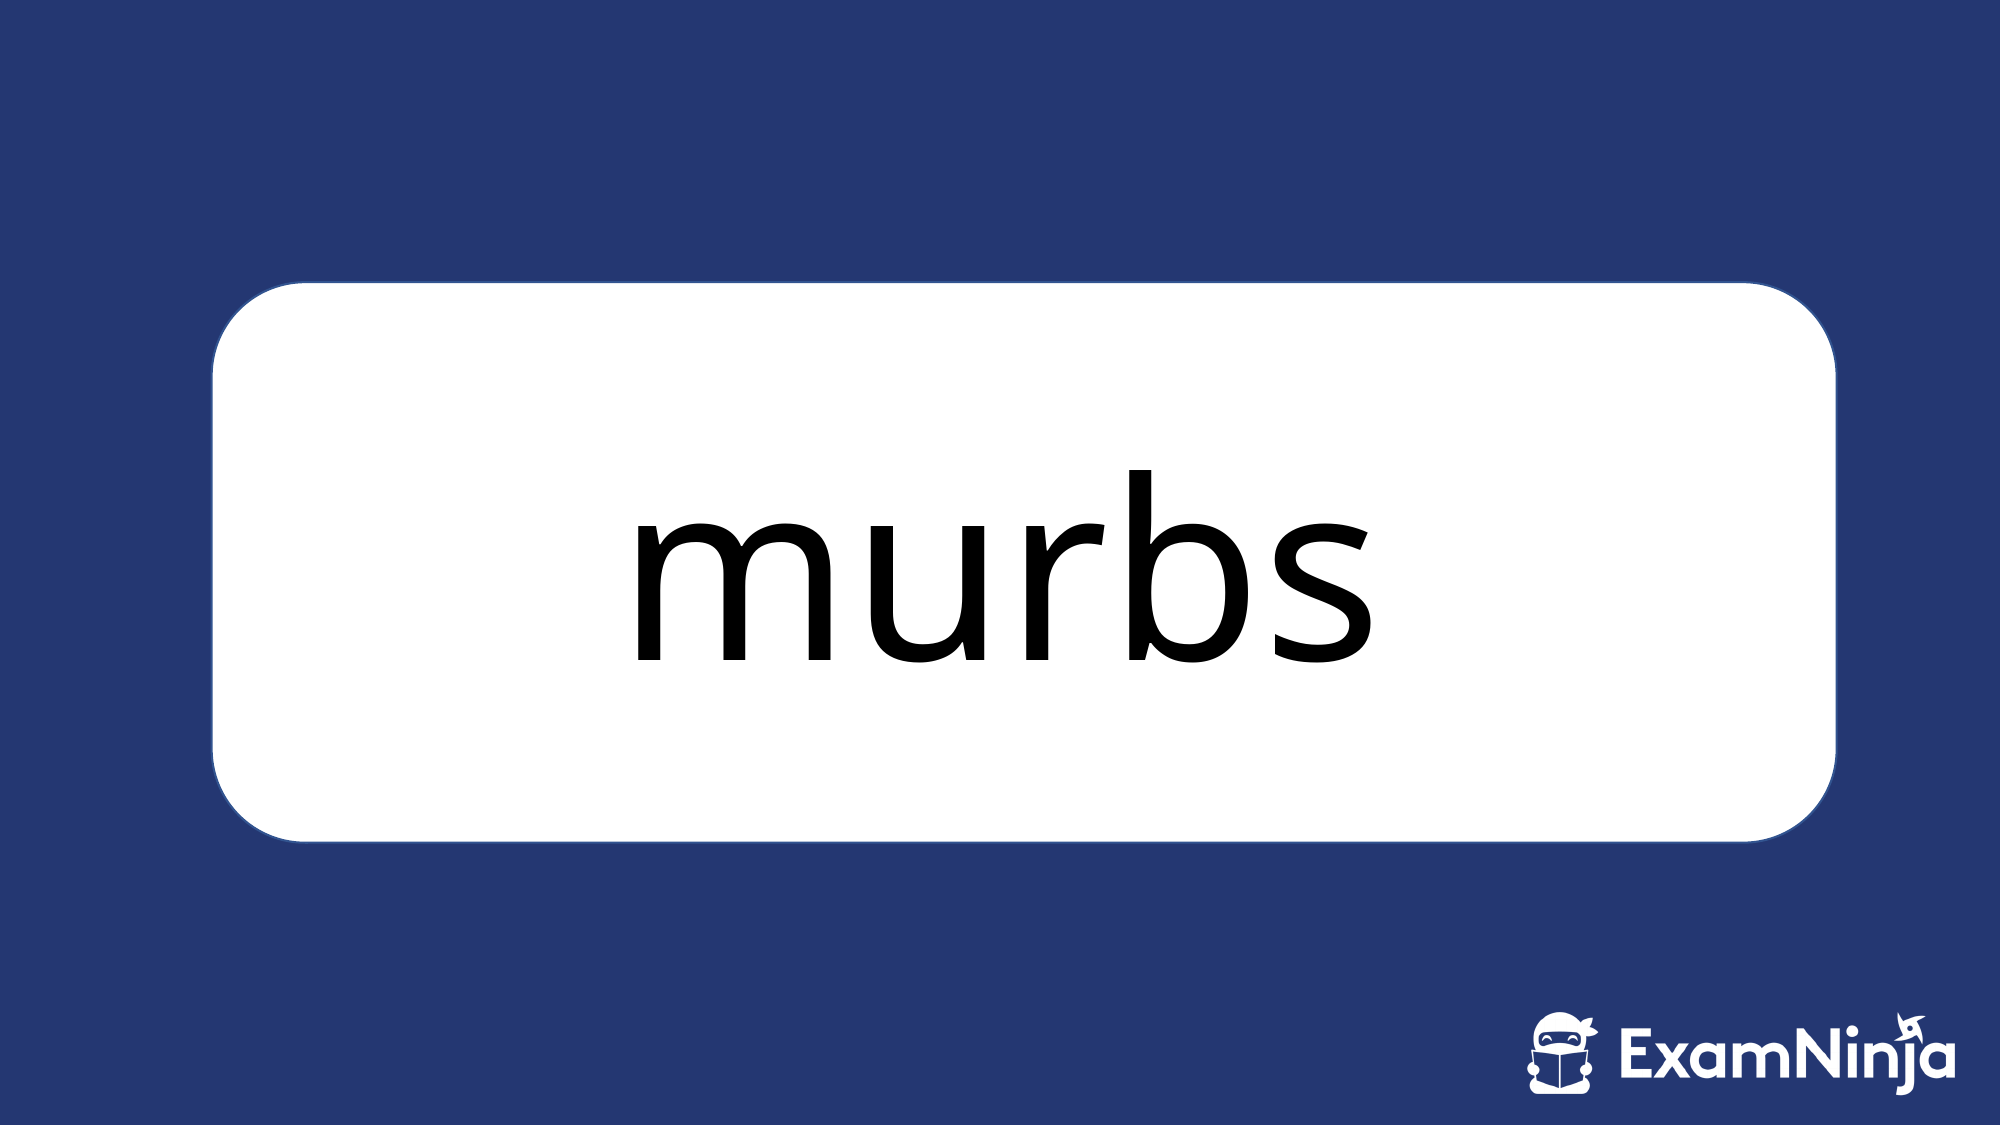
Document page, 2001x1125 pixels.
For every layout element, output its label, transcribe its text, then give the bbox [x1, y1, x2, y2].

text_box [210, 281, 1838, 403]
text_box murbs [143, 403, 1857, 719]
text_box [210, 719, 1838, 844]
picture [1501, 1003, 1979, 1102]
